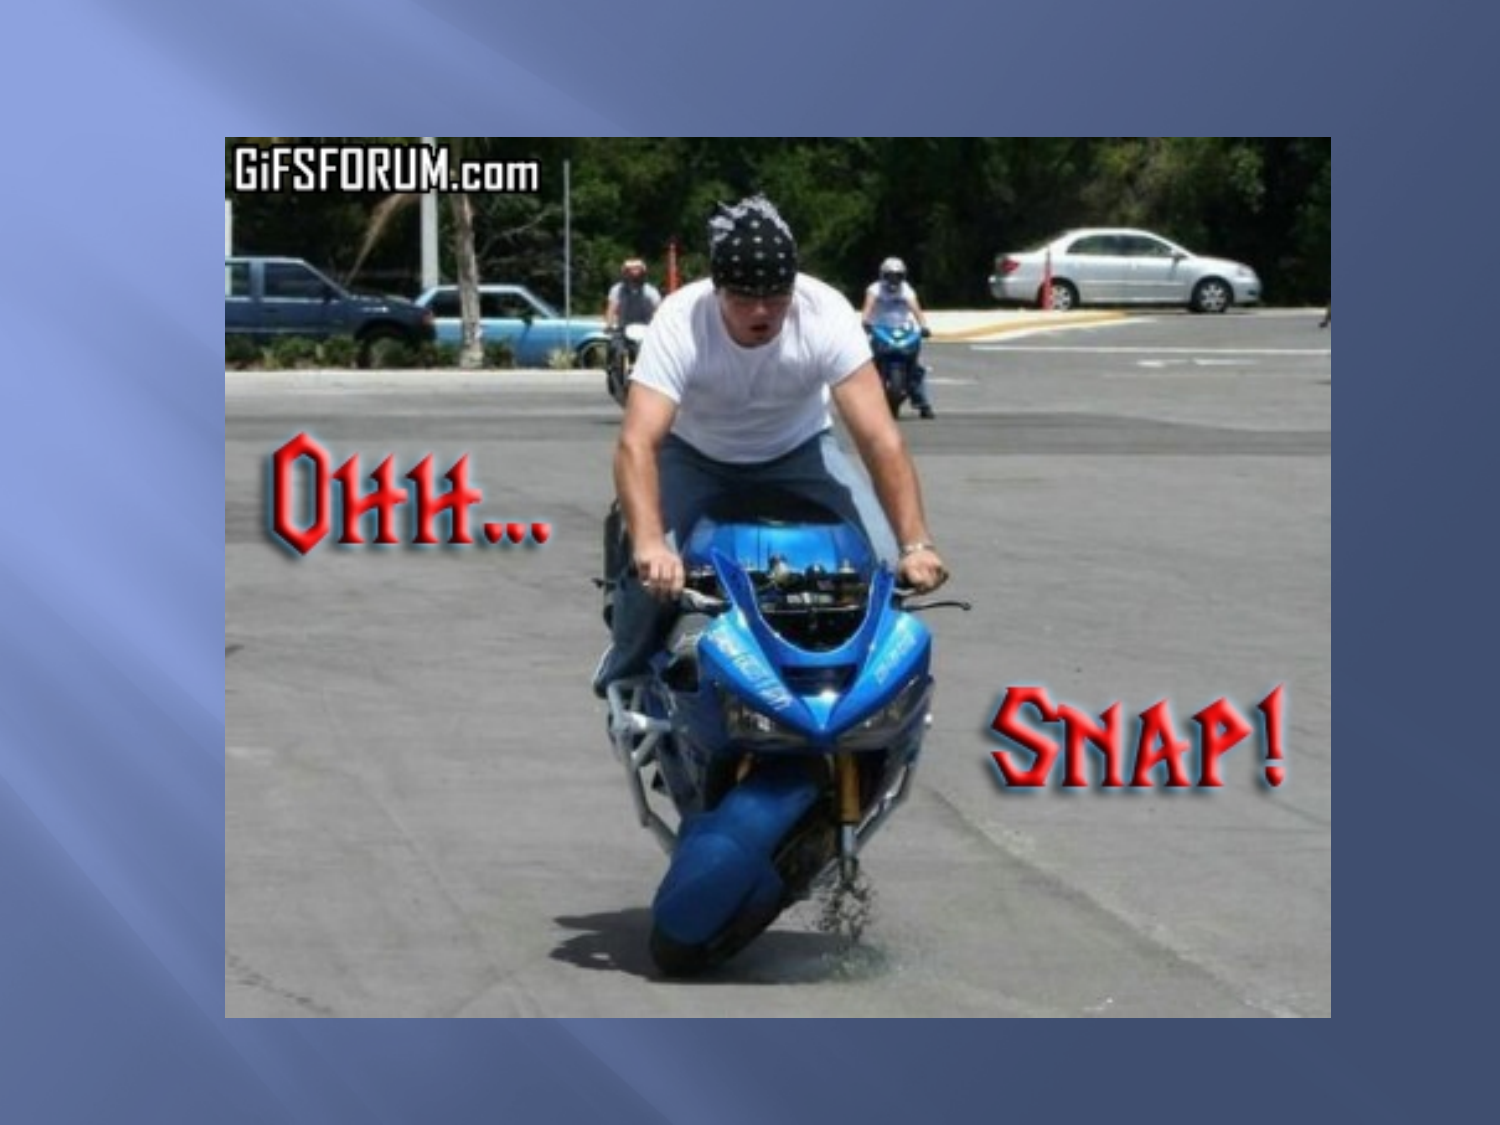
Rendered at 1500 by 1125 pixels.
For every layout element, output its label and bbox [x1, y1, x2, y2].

picture [224, 137, 1331, 1018]
